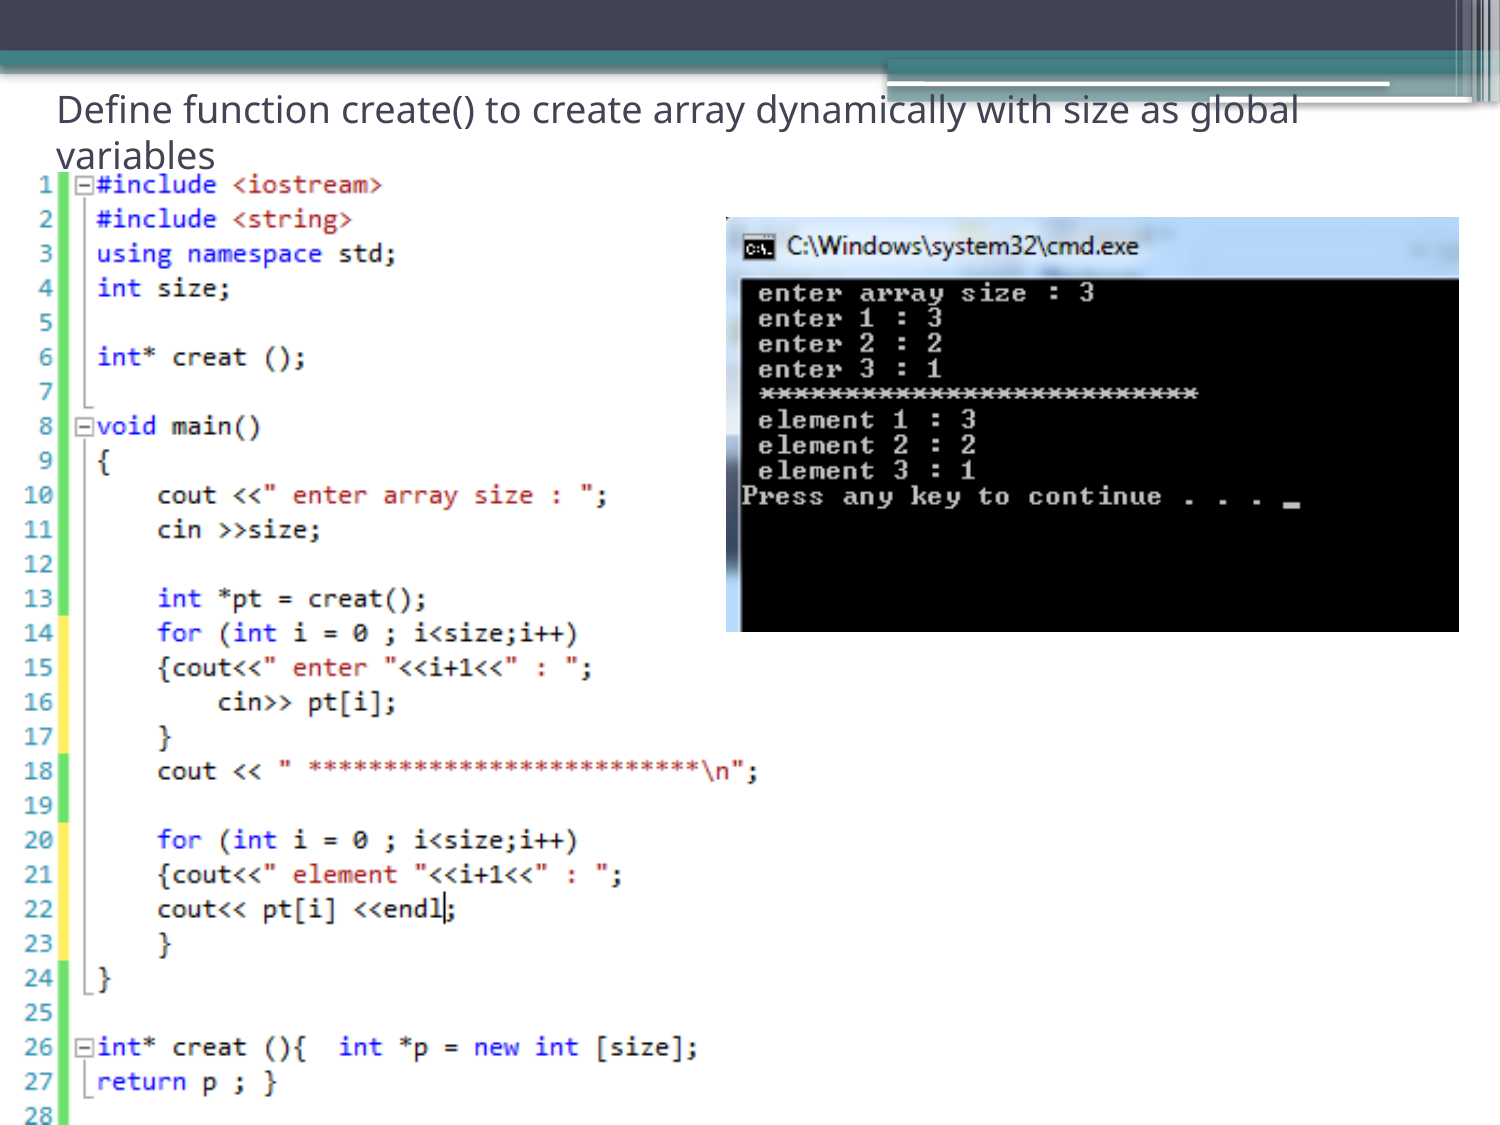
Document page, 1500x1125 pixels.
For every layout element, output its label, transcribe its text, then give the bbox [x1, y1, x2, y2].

picture [0, 172, 1459, 1125]
title Define function create() to create array dynamically with size as global variables [41, 78, 1392, 185]
